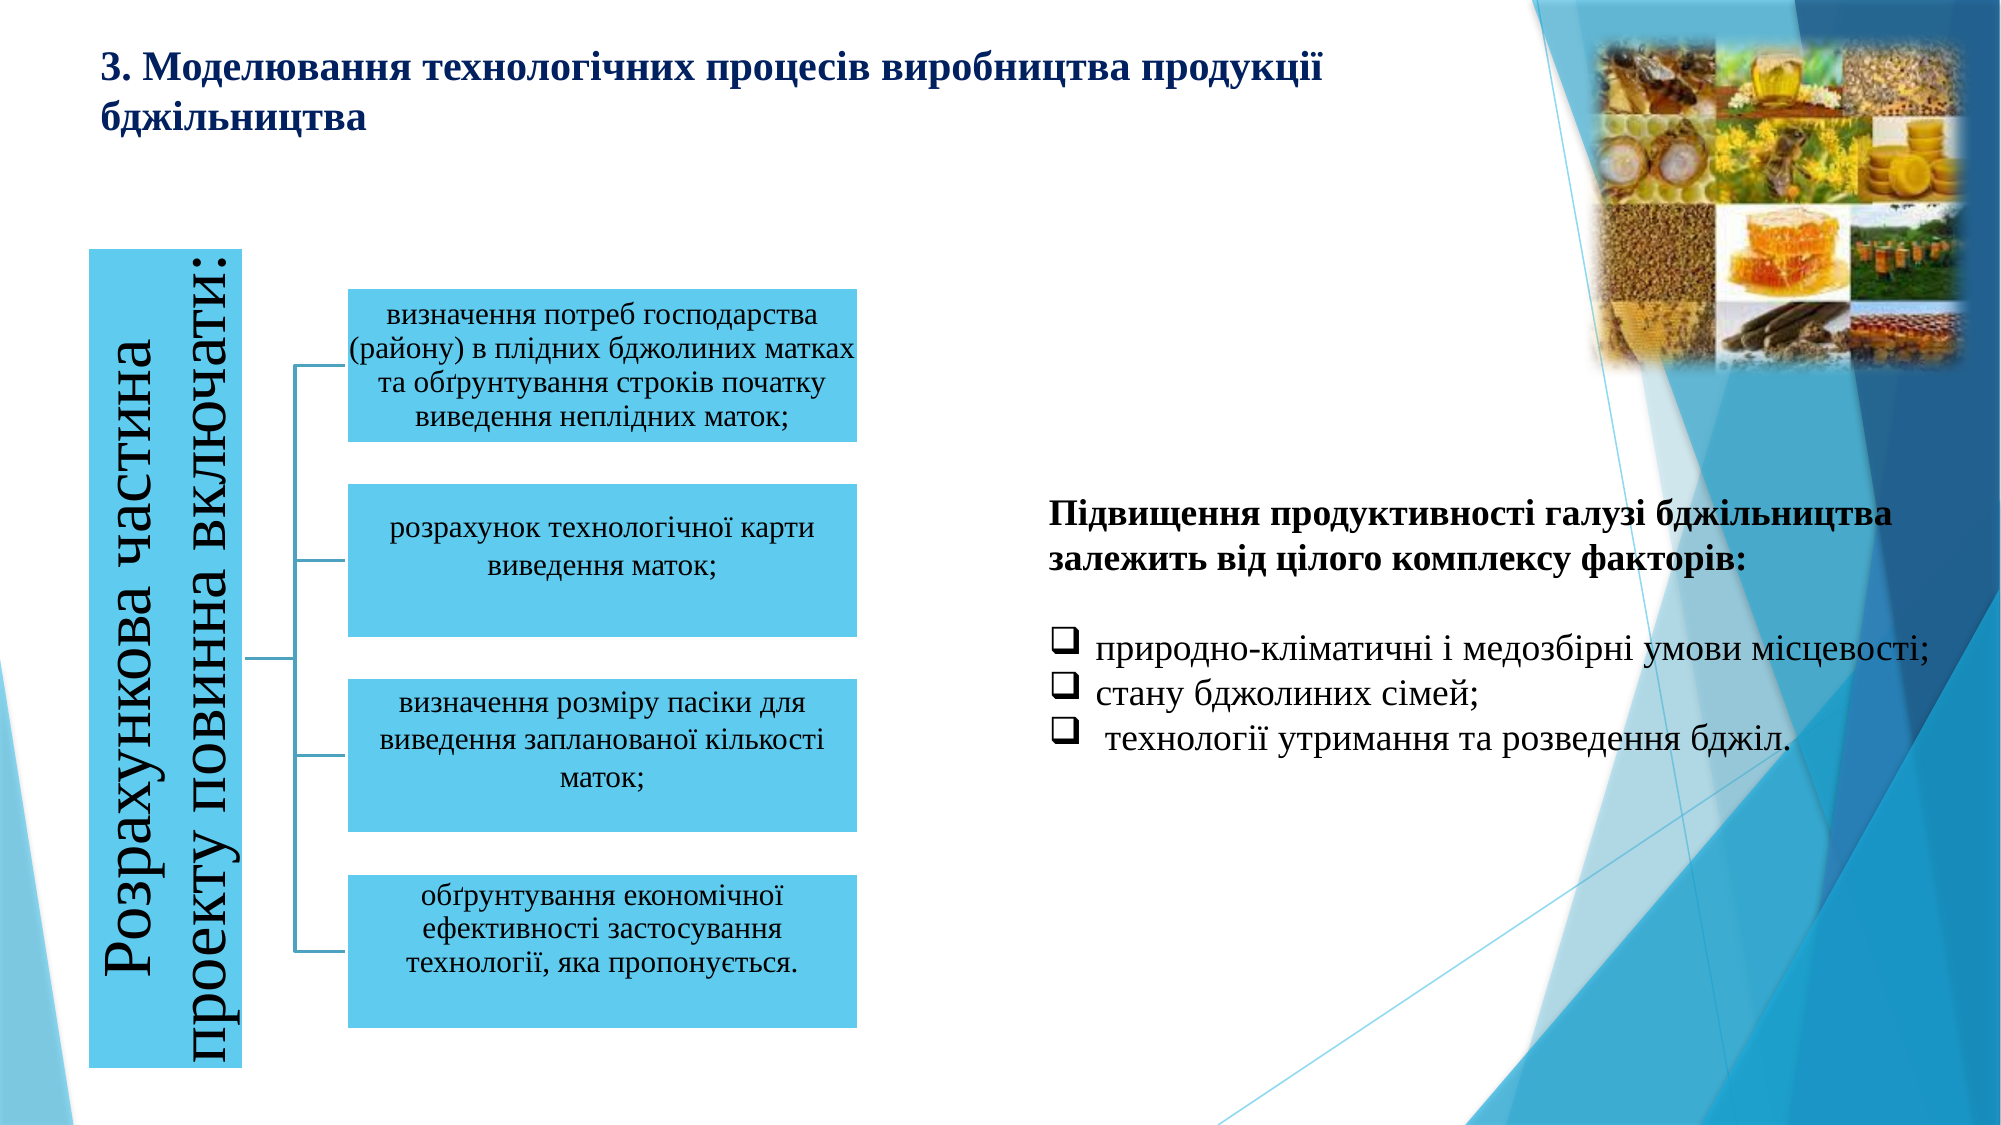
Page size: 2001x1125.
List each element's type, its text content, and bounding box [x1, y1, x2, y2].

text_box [0, 246, 1035, 1070]
picture [1583, 29, 1975, 379]
text_box Підвищення продуктивності галузі бджільництва залежить від цілого комплексу факторів: природно-кліматичні і медозбірні умови місцевості; стану бджолиних сімей; технології утримання та розведення бджіл. [1040, 480, 2000, 766]
title 3. Моделювання технологічних процесів виробництва продукції бджільництва [85, 30, 1547, 248]
